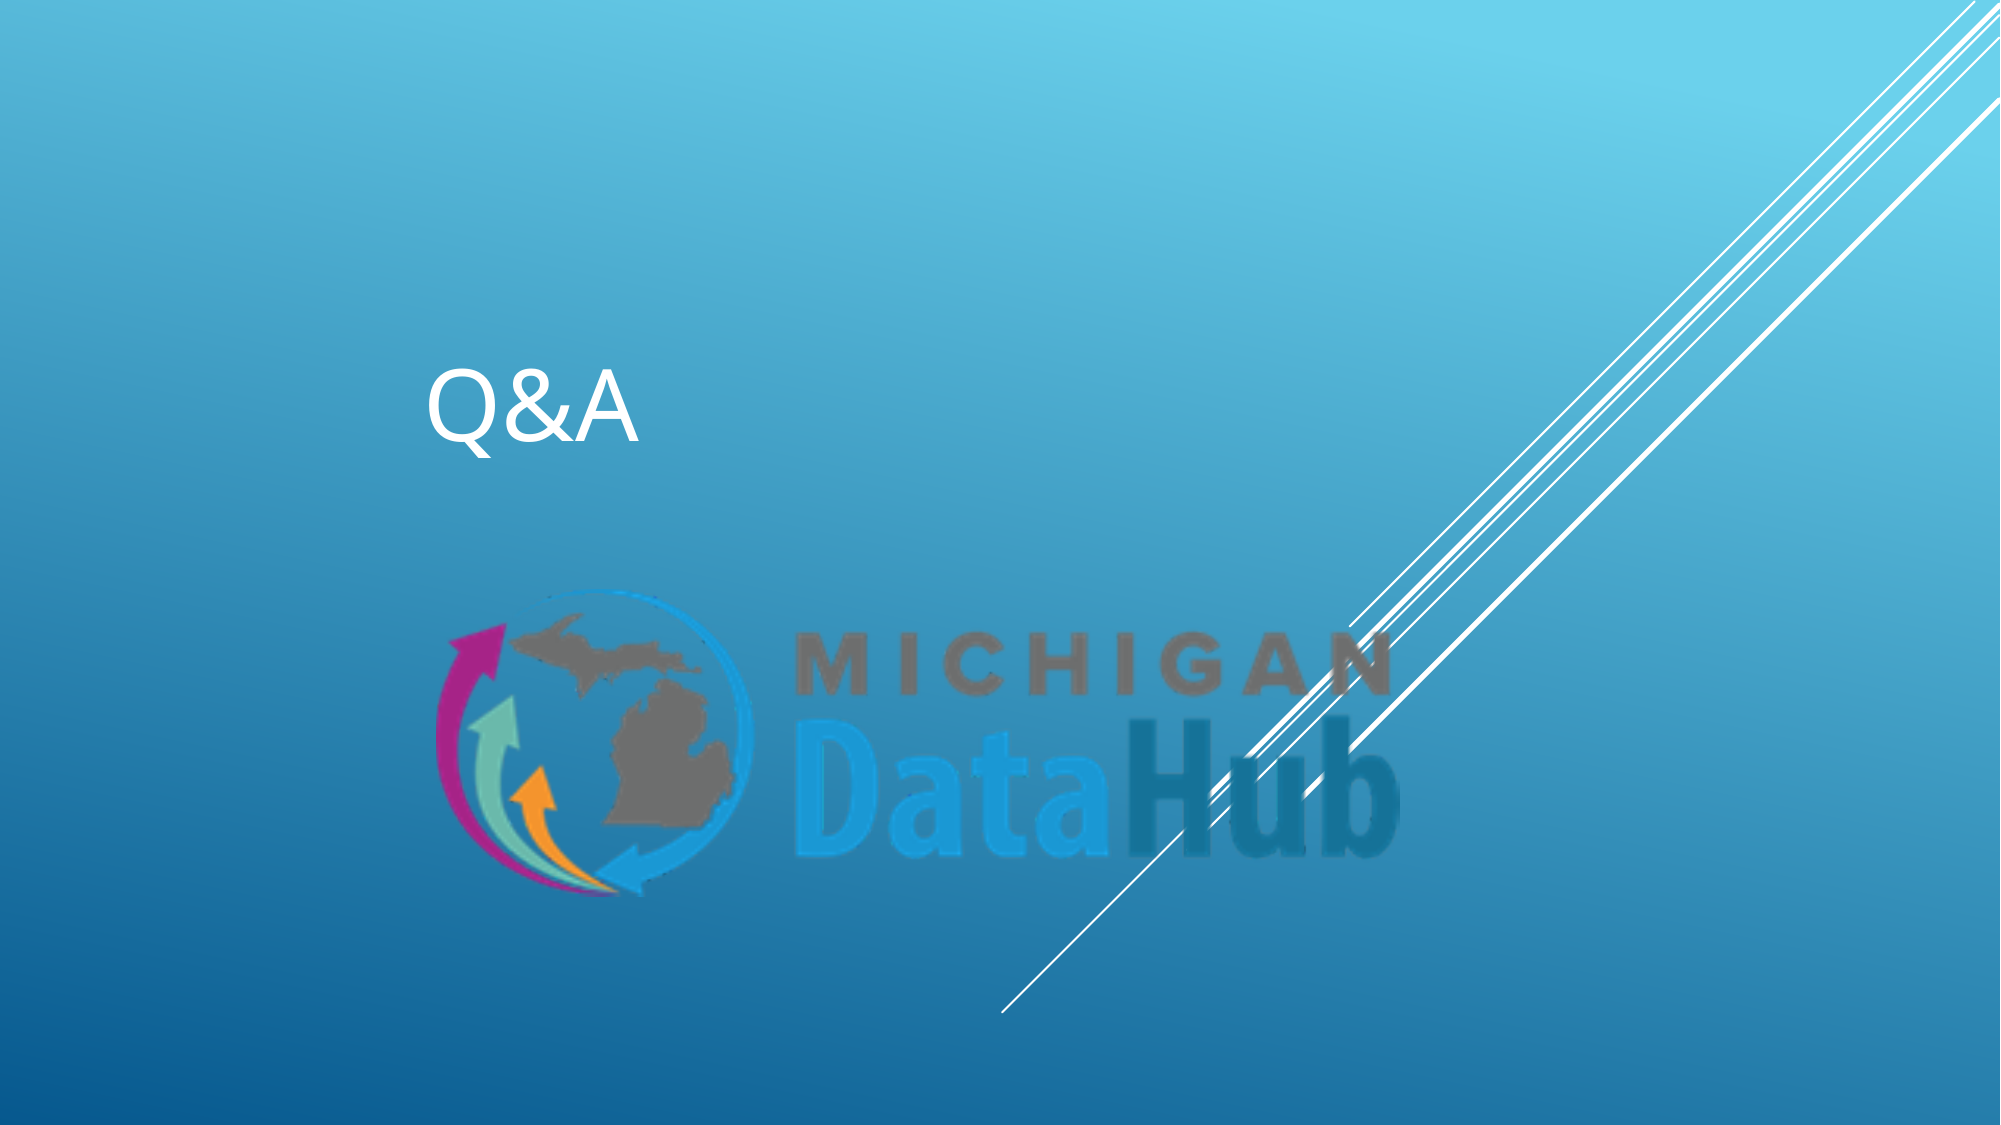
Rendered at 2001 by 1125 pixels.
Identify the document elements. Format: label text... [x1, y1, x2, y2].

picture [436, 589, 1400, 898]
title Q&A [408, 172, 1814, 590]
